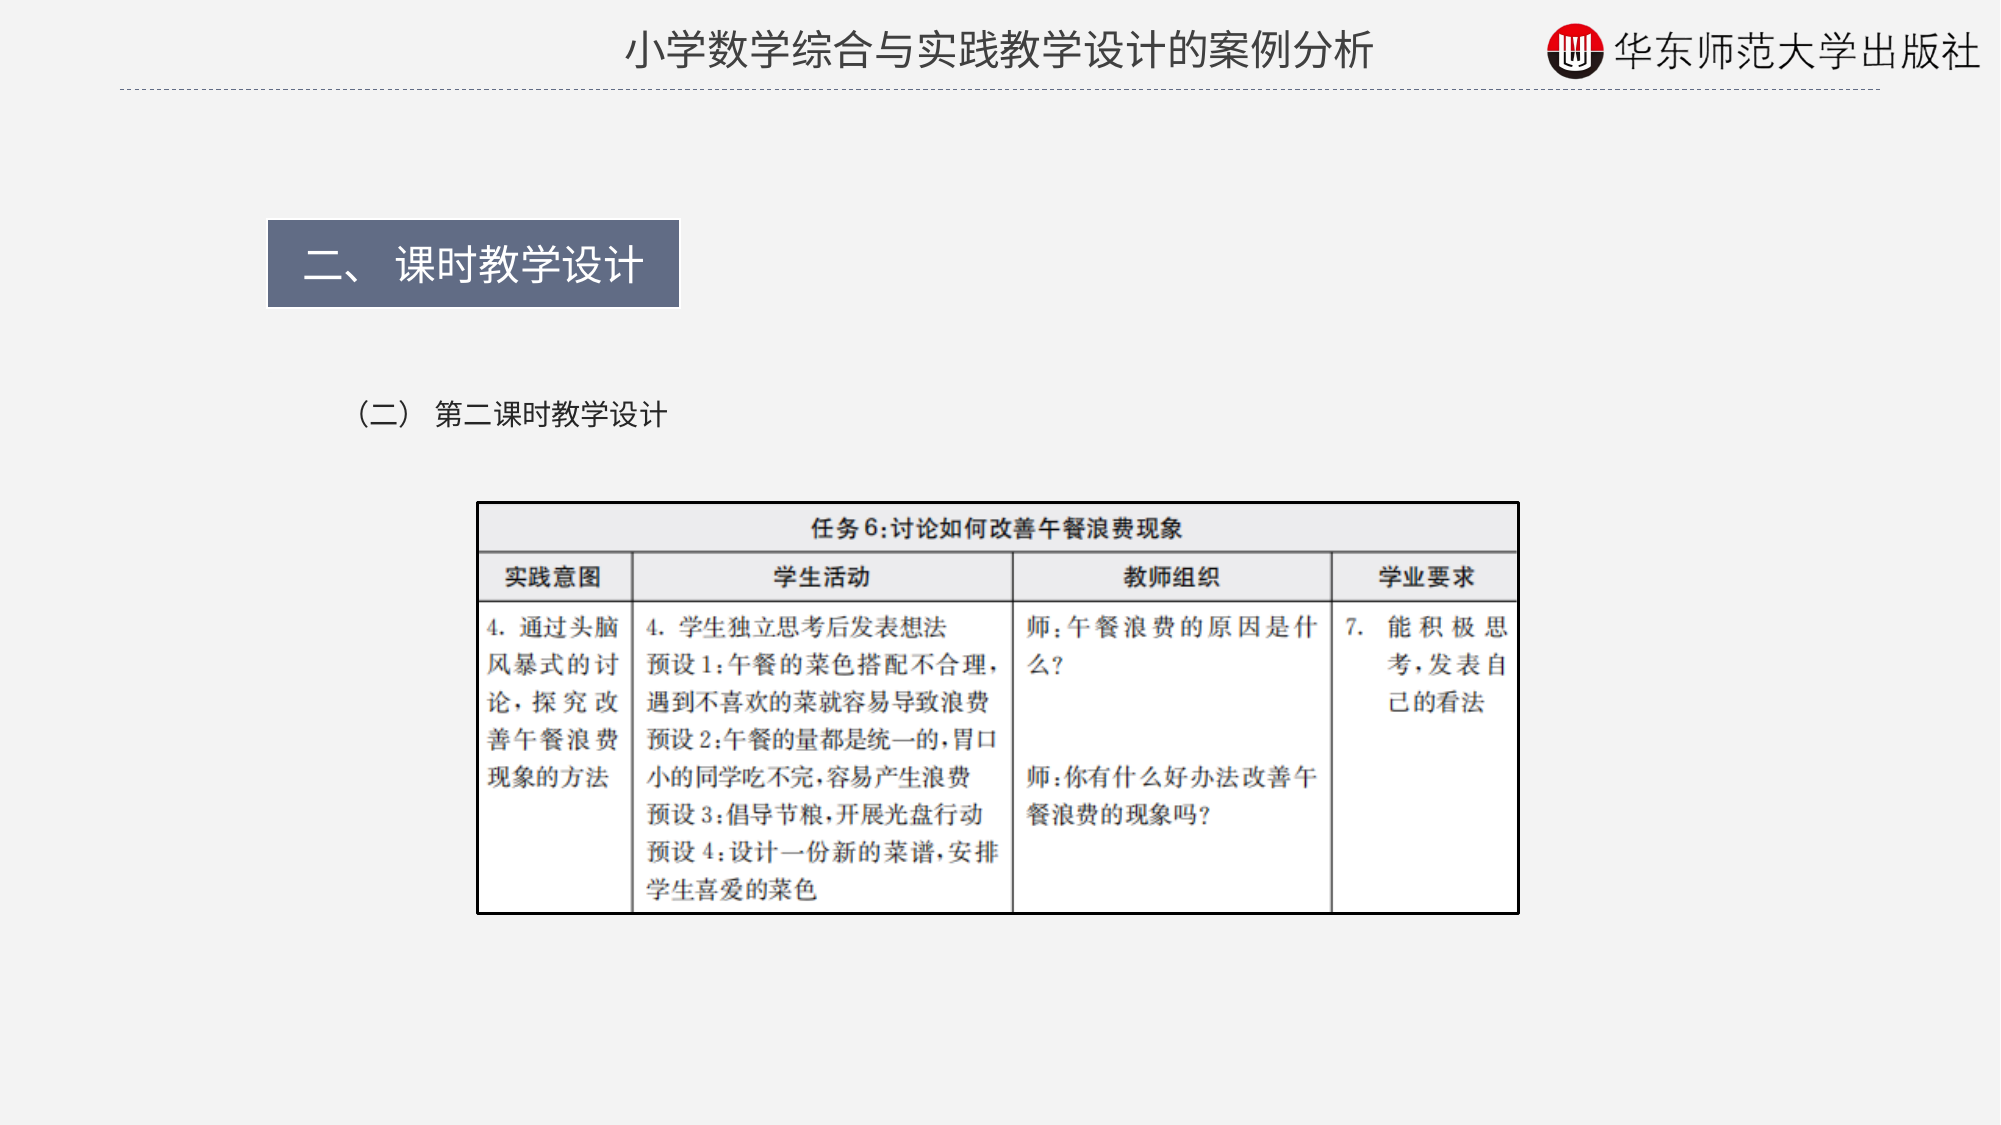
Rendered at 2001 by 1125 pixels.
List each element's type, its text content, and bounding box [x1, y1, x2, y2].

text_box （二） 第二课时教学设计 [267, 372, 1537, 440]
picture [479, 504, 1517, 913]
text_box 小学数学综合与实践教学设计的案例分析 [619, 23, 1381, 74]
text_box 二、 课时教学设计 [266, 218, 681, 309]
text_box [1536, 13, 1989, 83]
